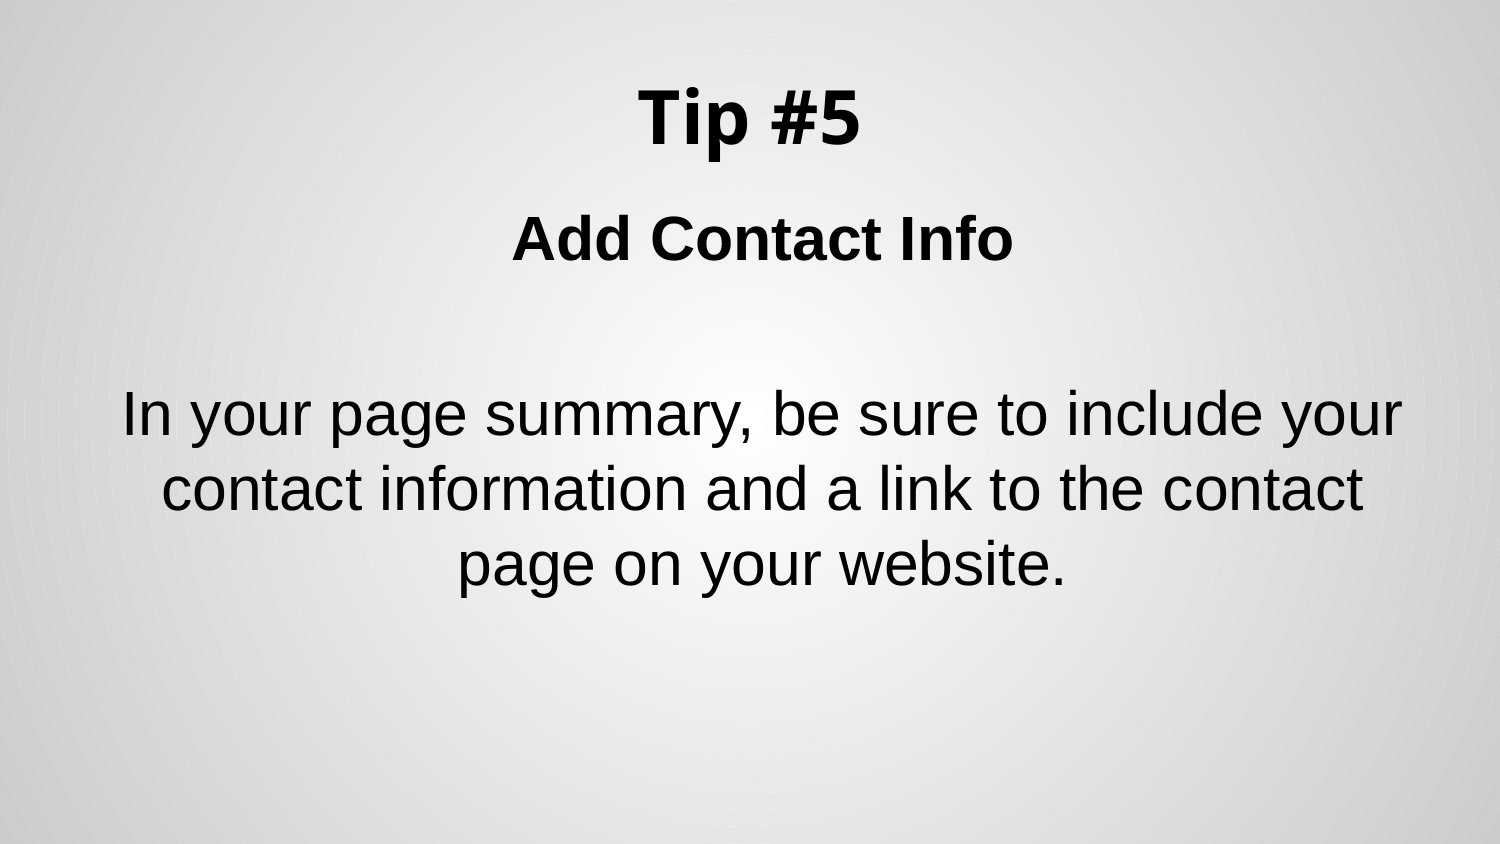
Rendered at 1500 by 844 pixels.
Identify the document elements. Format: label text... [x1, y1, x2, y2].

title Tip #5 [75, 33, 1425, 175]
list Add Contact Info In your page summary, be sure to include your contact information and a link to the contact page on your website. [101, 183, 1425, 762]
